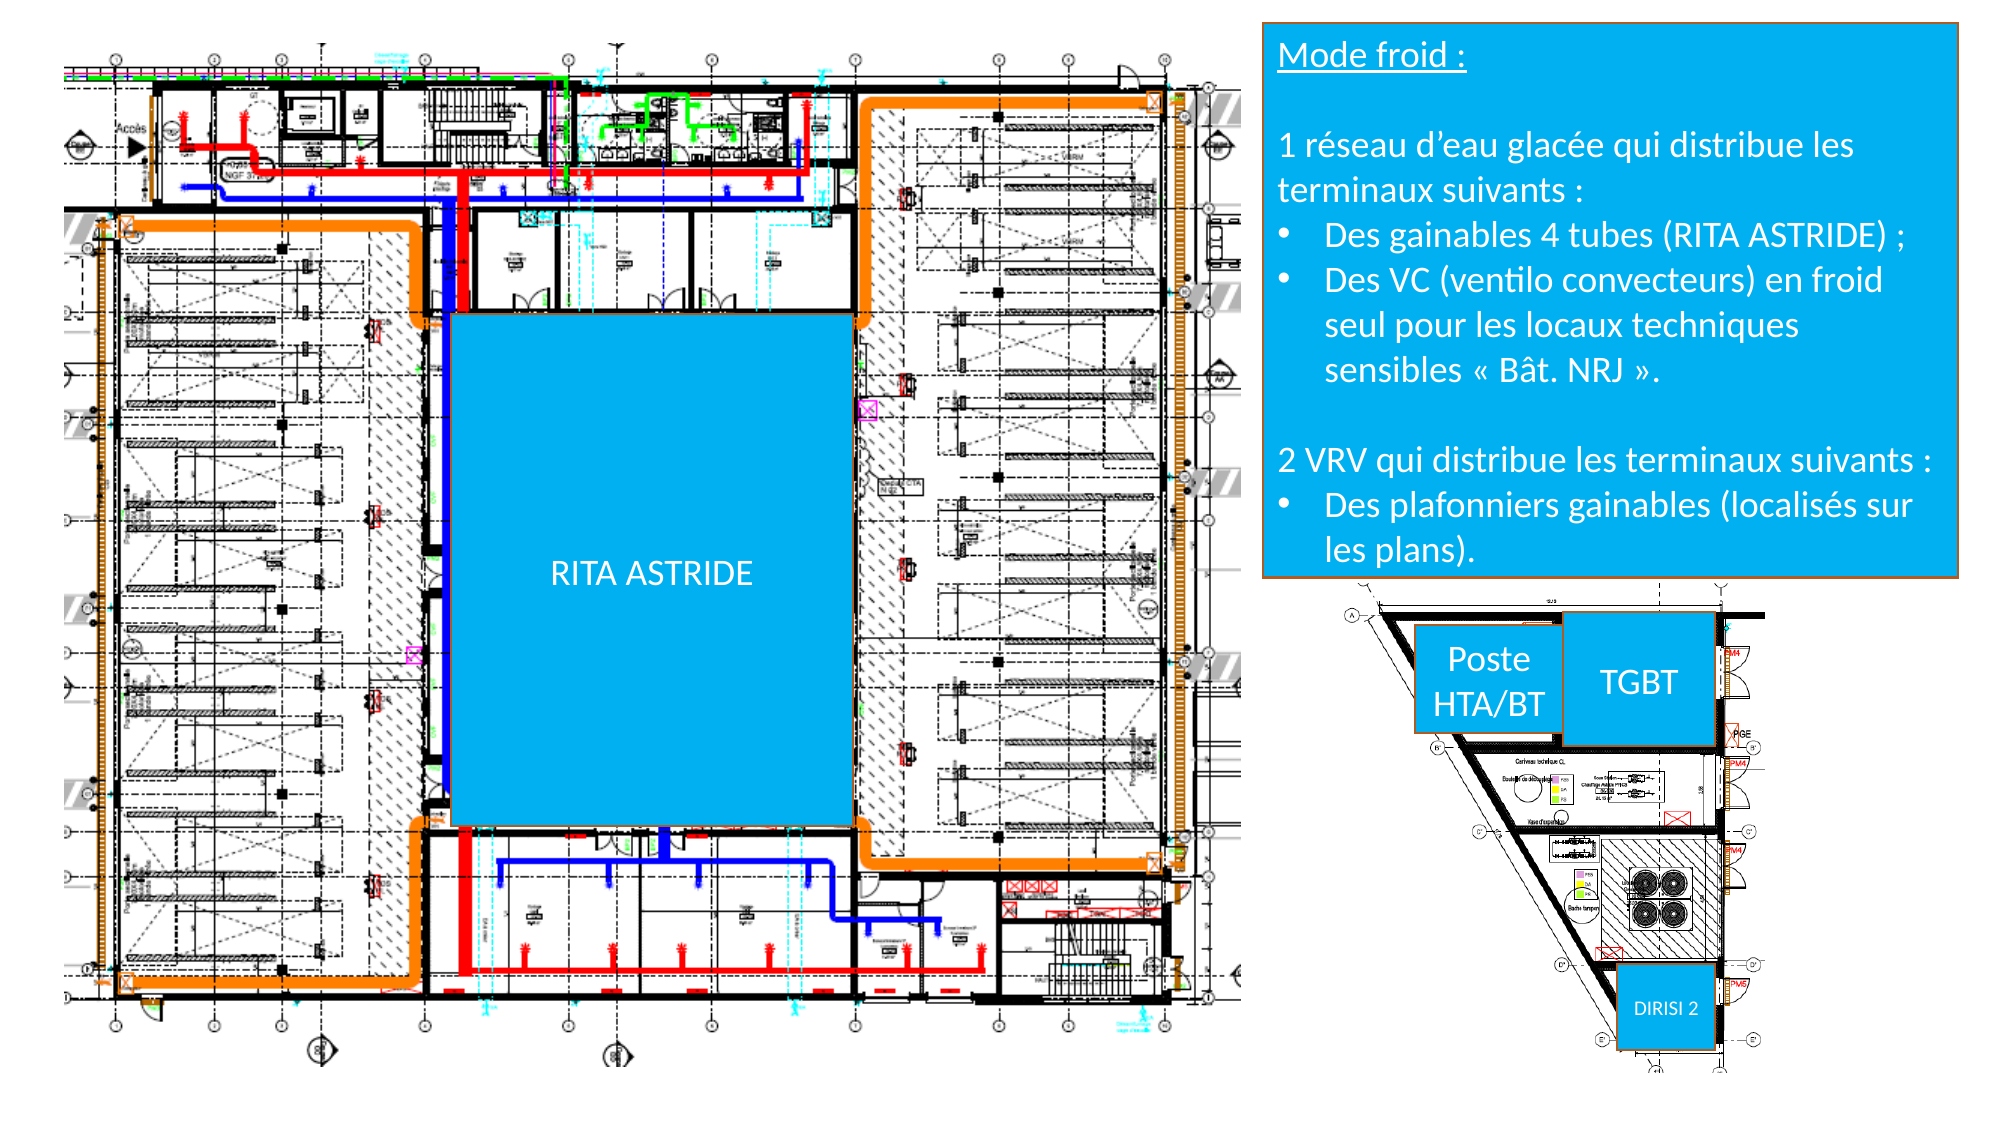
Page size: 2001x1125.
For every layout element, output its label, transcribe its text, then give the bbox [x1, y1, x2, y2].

picture [63, 43, 1241, 1067]
text_box Mode froid : 1 réseau d’eau glacée qui distribue les terminaux suivants : Des gainables 4 tubes (RITA ASTRIDE) ; Des VC (ventilo convecteurs) en froid seul pour les locaux techniques sensibles « Bât. NRJ ». 2 VRV qui distribue les terminaux suivants : Des plafonniers gainables (localisés sur les plans). [1262, 22, 1959, 579]
picture [1326, 583, 1765, 1073]
